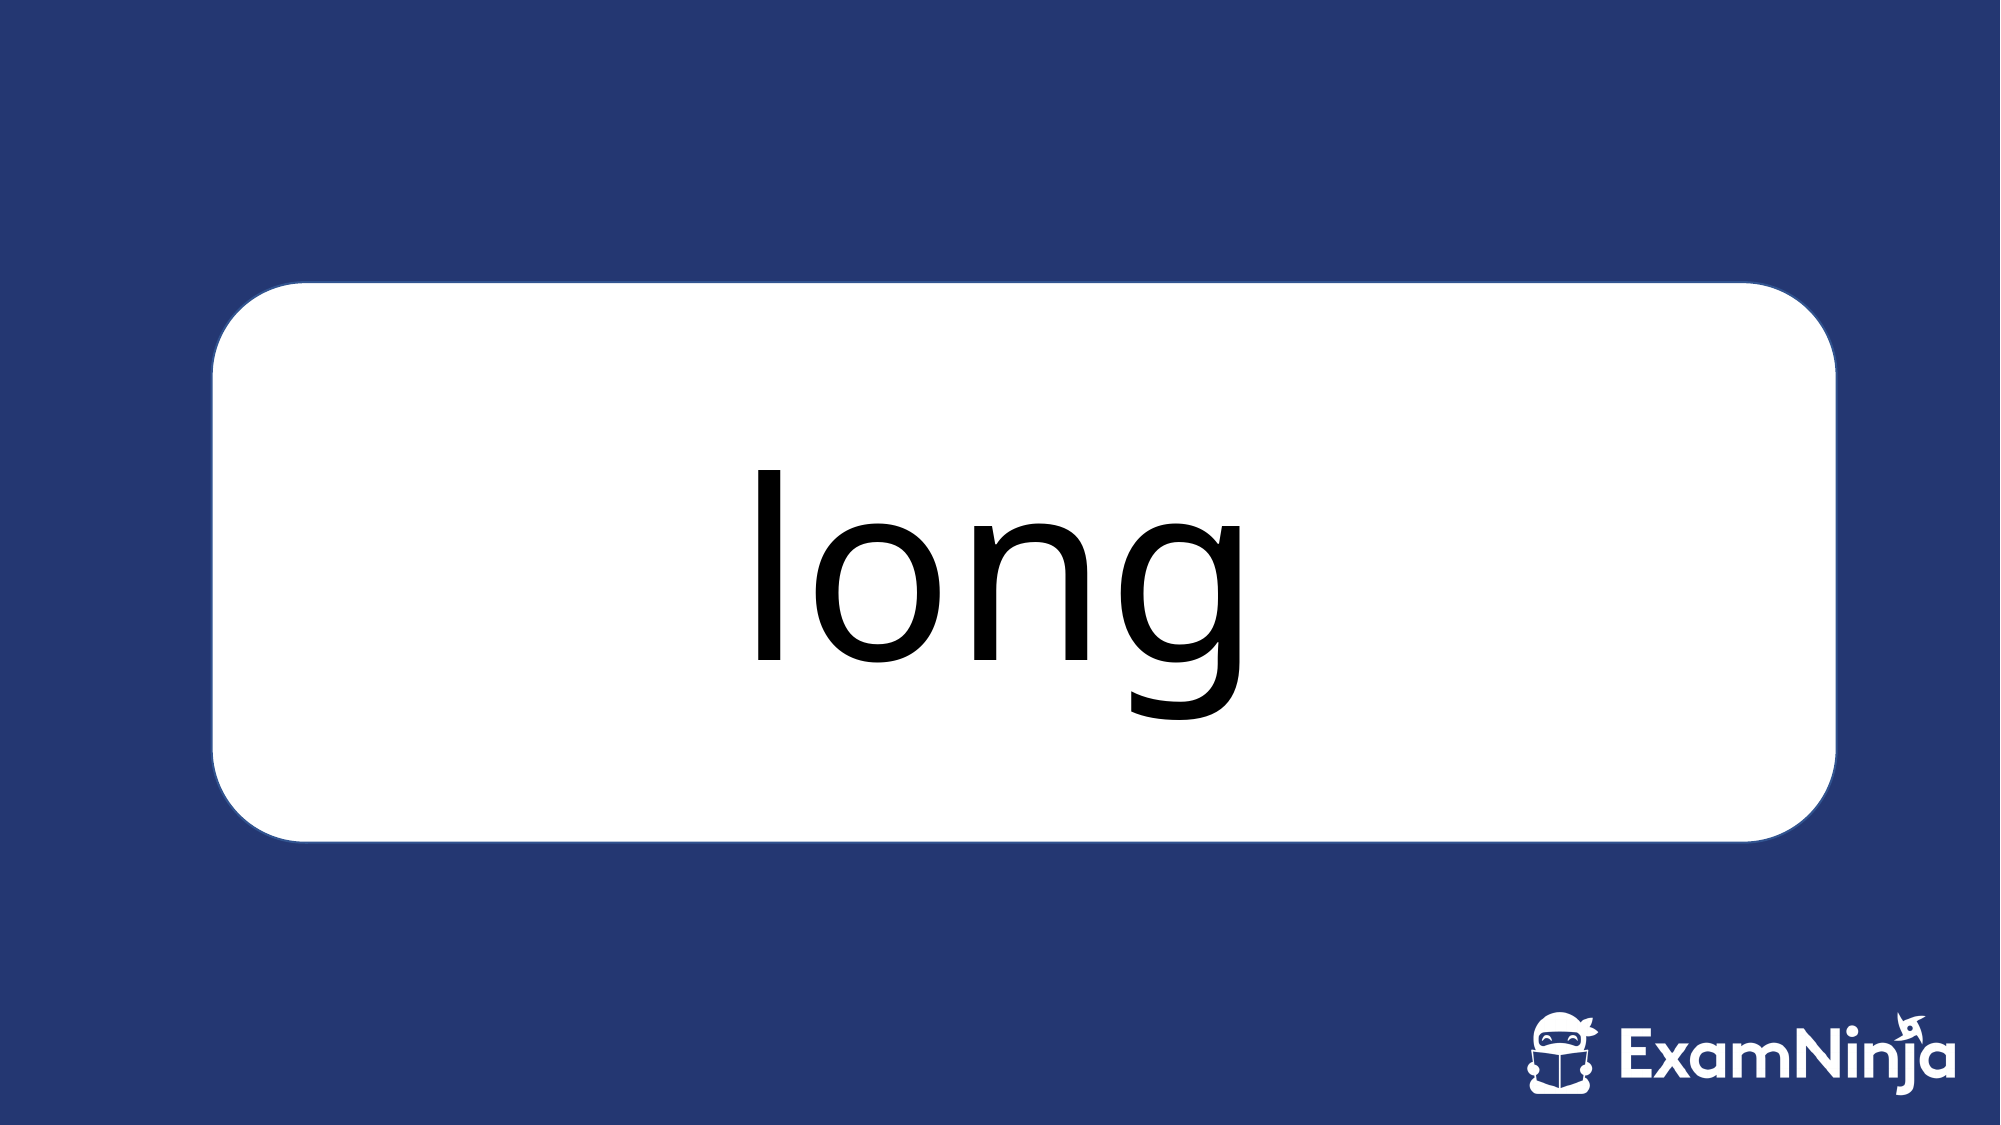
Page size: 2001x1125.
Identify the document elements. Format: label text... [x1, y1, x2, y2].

text_box [210, 719, 1838, 844]
text_box long [143, 403, 1857, 719]
picture [1501, 1003, 1979, 1102]
text_box [210, 281, 1838, 403]
